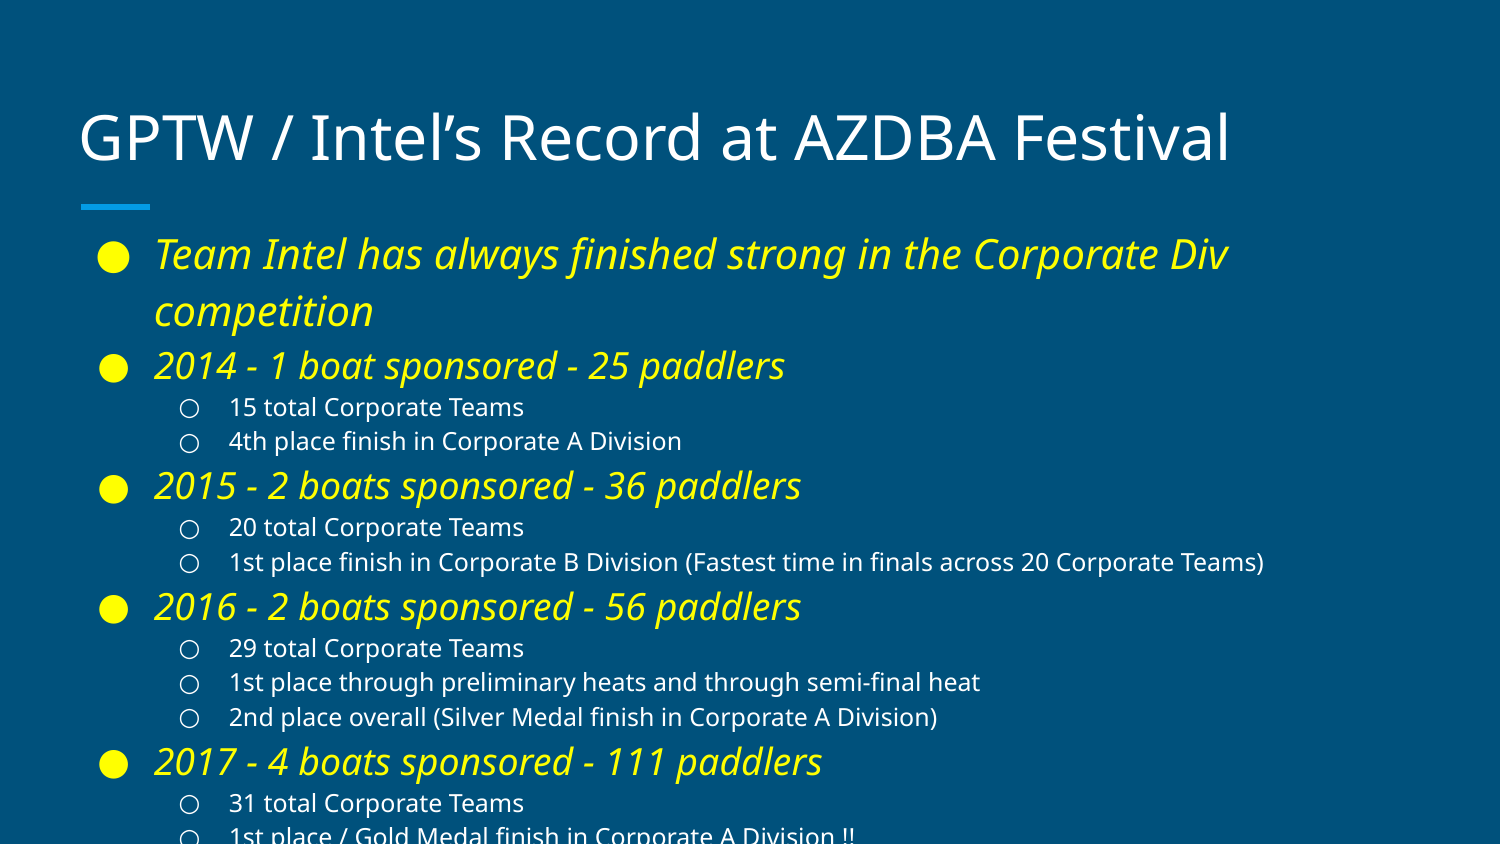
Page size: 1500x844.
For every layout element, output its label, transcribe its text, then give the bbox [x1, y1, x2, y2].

picture [498, 828, 503, 844]
title GPTW / Intel’s Record at AZDBA Festival [63, 75, 1437, 188]
picture [432, 829, 436, 844]
picture [419, 829, 423, 844]
picture [692, 832, 698, 844]
list Team Intel has always finished strong in the Corporate Div competition 2014 - 1 boat sponsored - 25 paddlers 15 total Corporate Teams 4th place finish in Corporate A Division 2015 - 2 boats sponsored - 36 paddlers 20 total Corporate Teams 1st place finish in Corporate B Division (Fastest time in finals across 20 Corporate Teams) 2016 - 2 boats sponsored - 56 paddlers 29 total Corporate Teams 1st place through preliminary heats and through semi-final heat 2nd place overall (Silver Medal finish in Corporate A Division) 2017 - 4 boats sponsored - 111 paddlers 31 total Corporate Teams 1st place / Gold Medal finish in Corporate A Division !! [63, 204, 1451, 806]
picture [723, 836, 733, 842]
picture [320, 834, 330, 841]
picture [396, 833, 403, 841]
picture [441, 835, 451, 842]
picture [277, 833, 284, 844]
picture [551, 833, 557, 844]
picture [257, 830, 263, 844]
picture [701, 834, 711, 841]
picture [745, 829, 753, 844]
